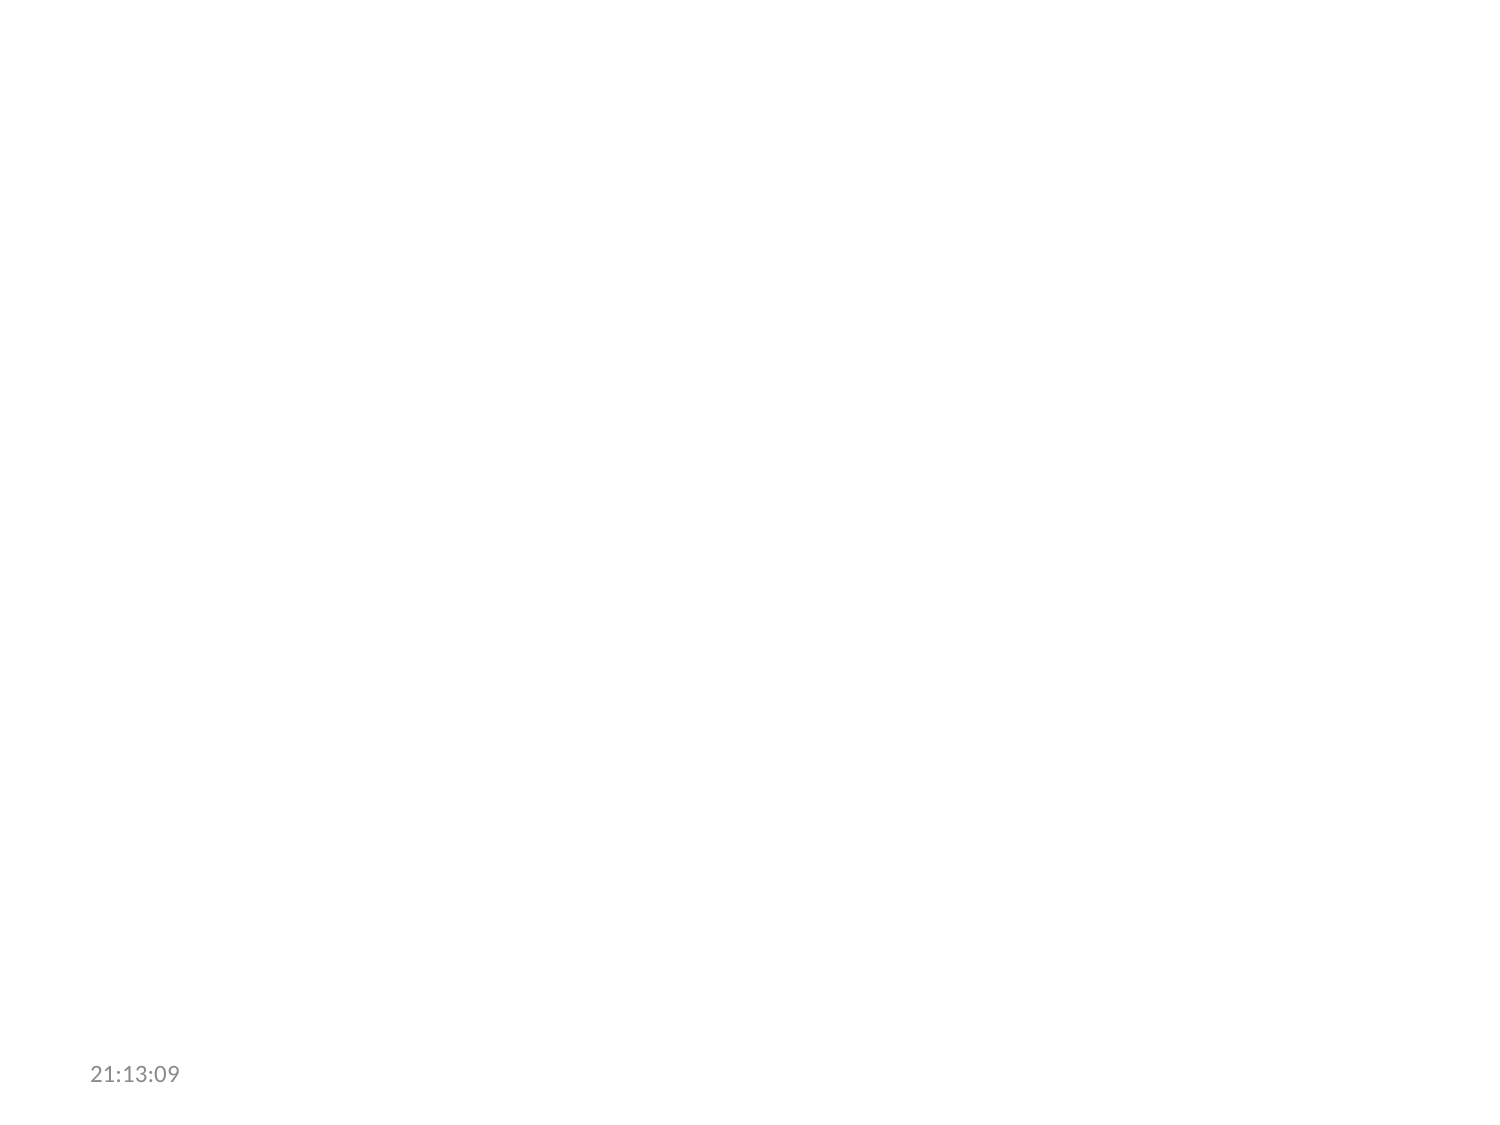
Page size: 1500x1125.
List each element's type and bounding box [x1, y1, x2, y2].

slide_number [75, 1042, 425, 1103]
